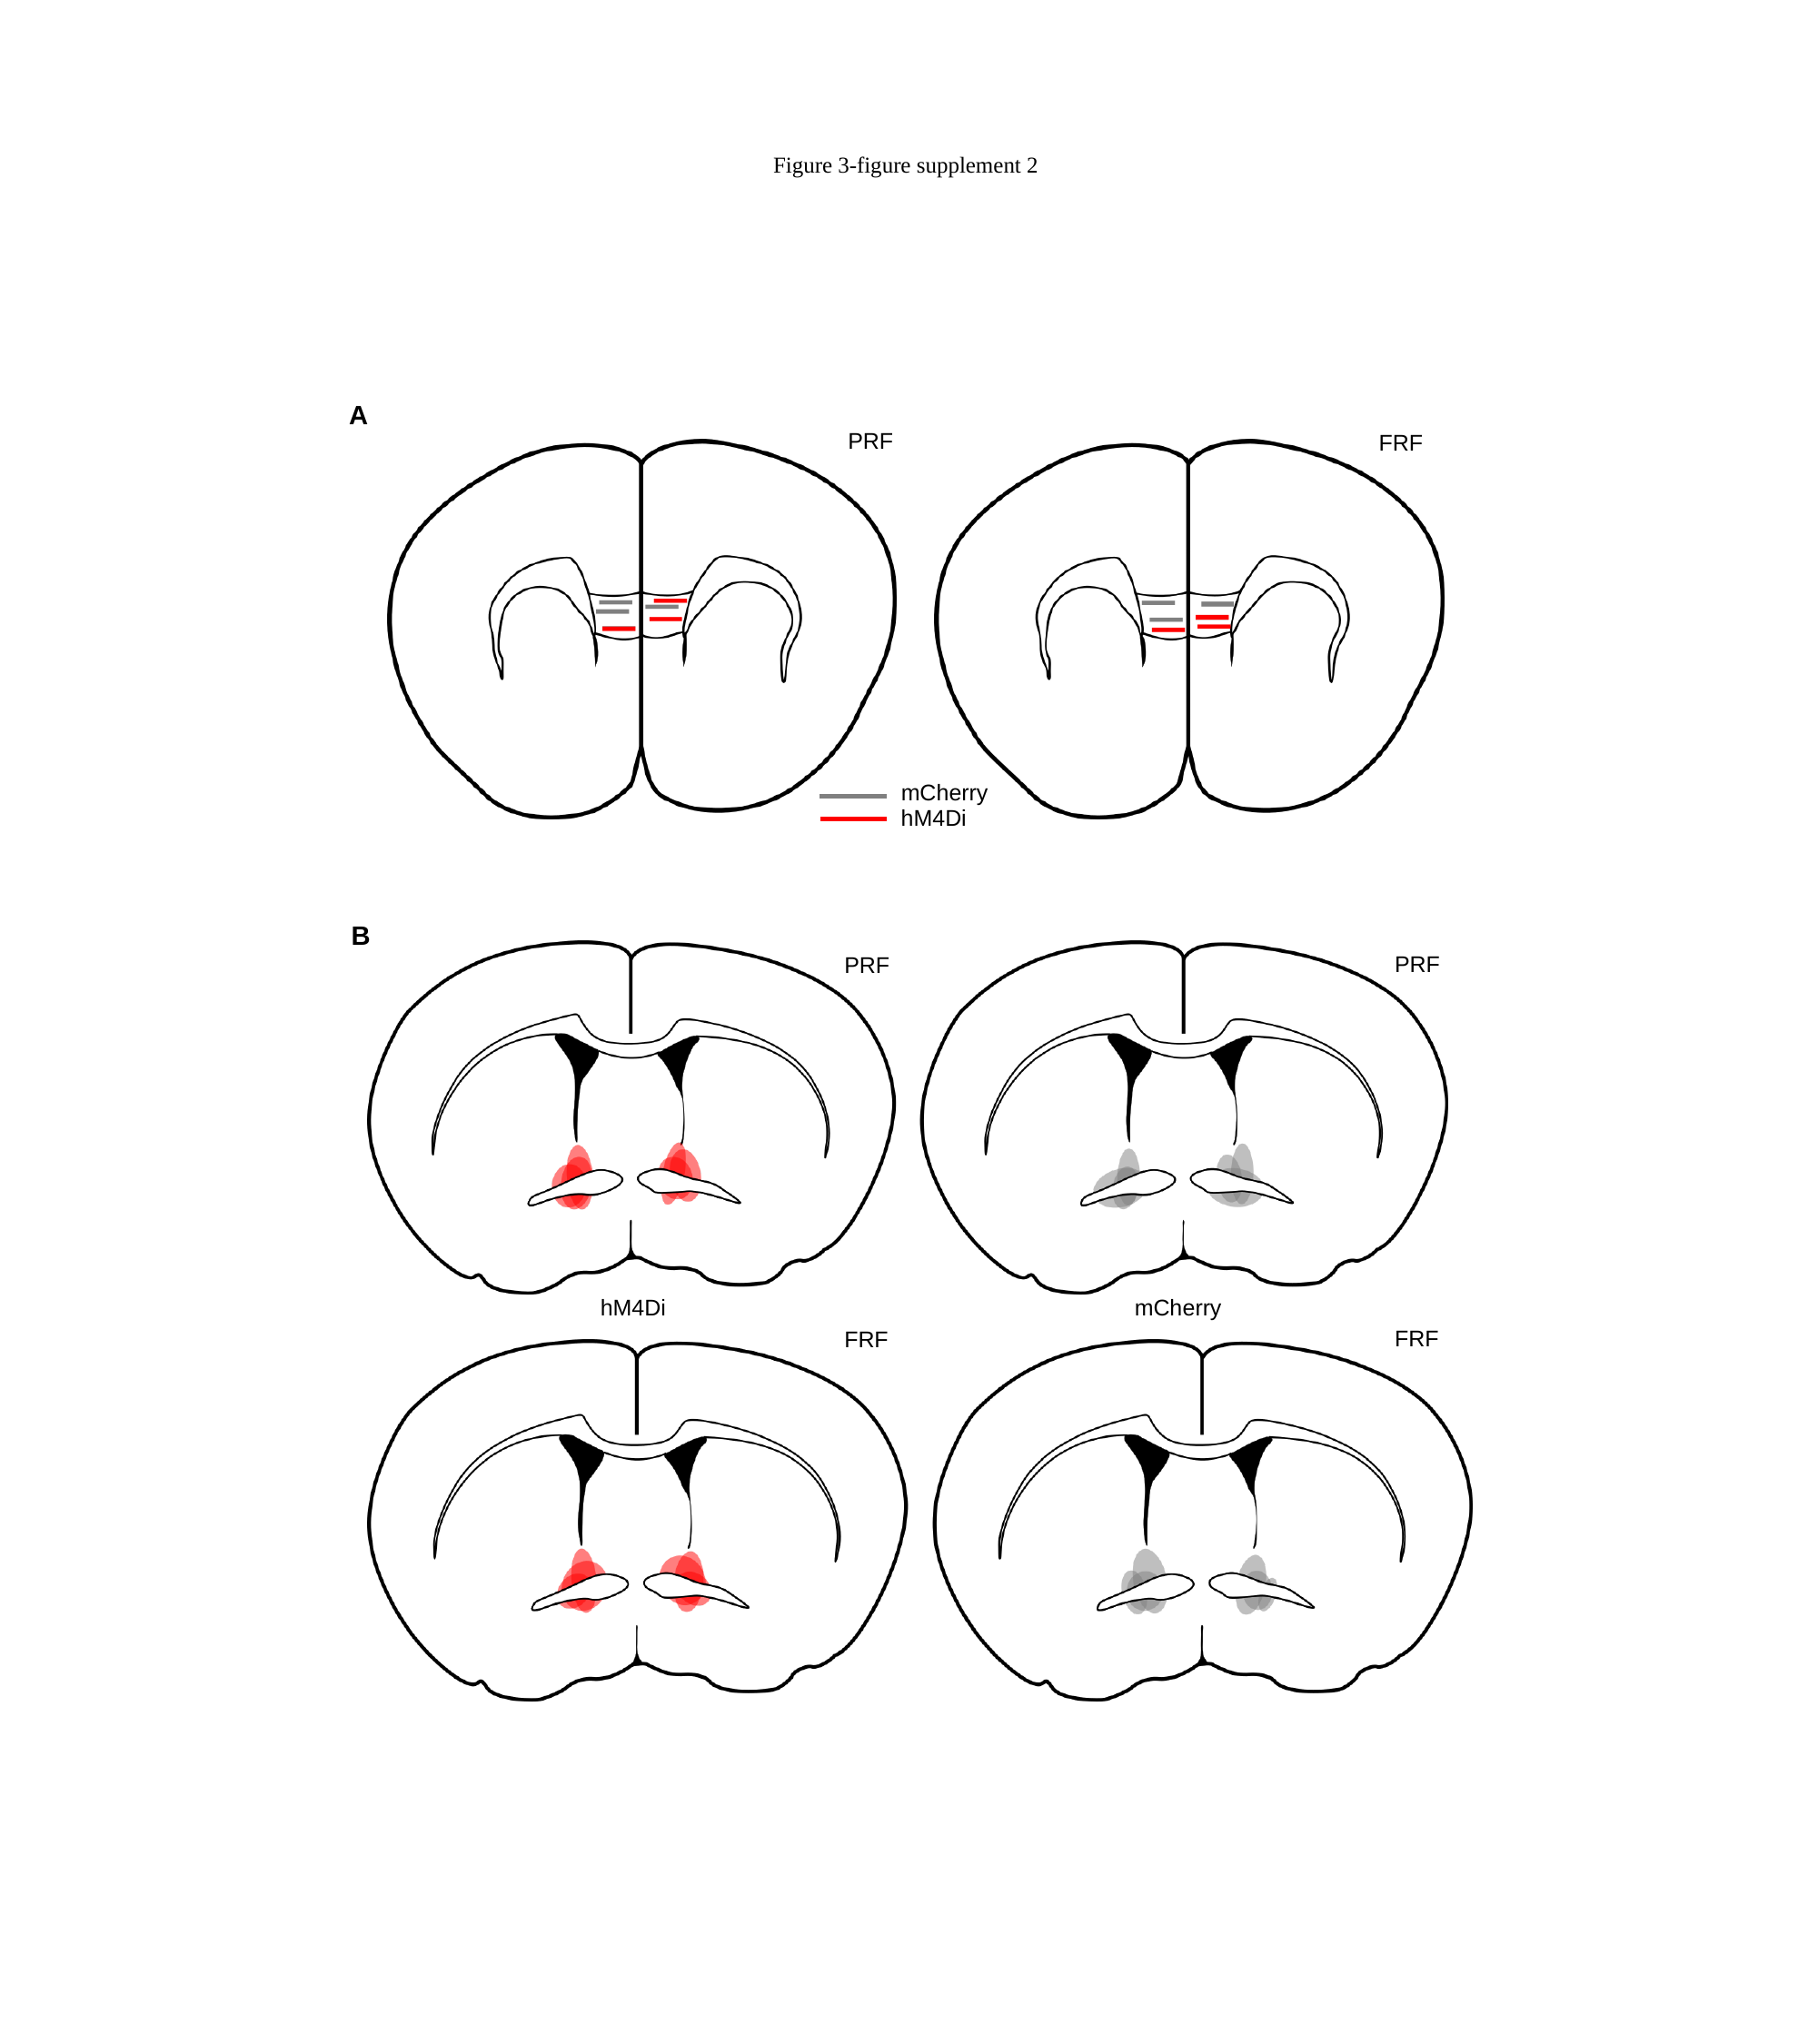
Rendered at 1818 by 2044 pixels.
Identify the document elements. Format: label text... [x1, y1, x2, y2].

text_box FRF [1366, 422, 1437, 439]
text_box FRF [1381, 1317, 1453, 1339]
text_box PRF [1448, 942, 1454, 984]
text_box FRF [830, 1318, 902, 1339]
text_box mCherry [1135, 1295, 1223, 1321]
picture [934, 439, 1445, 819]
text_box PRF [834, 420, 908, 461]
text_box hM4Di [600, 1295, 667, 1321]
text_box mCherry [897, 771, 934, 796]
picture [367, 1339, 1473, 1702]
text_box B [334, 911, 387, 958]
picture [386, 439, 897, 819]
text_box hM4Di [887, 796, 980, 838]
text_box Figure 3-figure supplement 2 [0, 144, 1815, 184]
picture [367, 940, 1448, 1295]
text_box A [335, 391, 382, 437]
